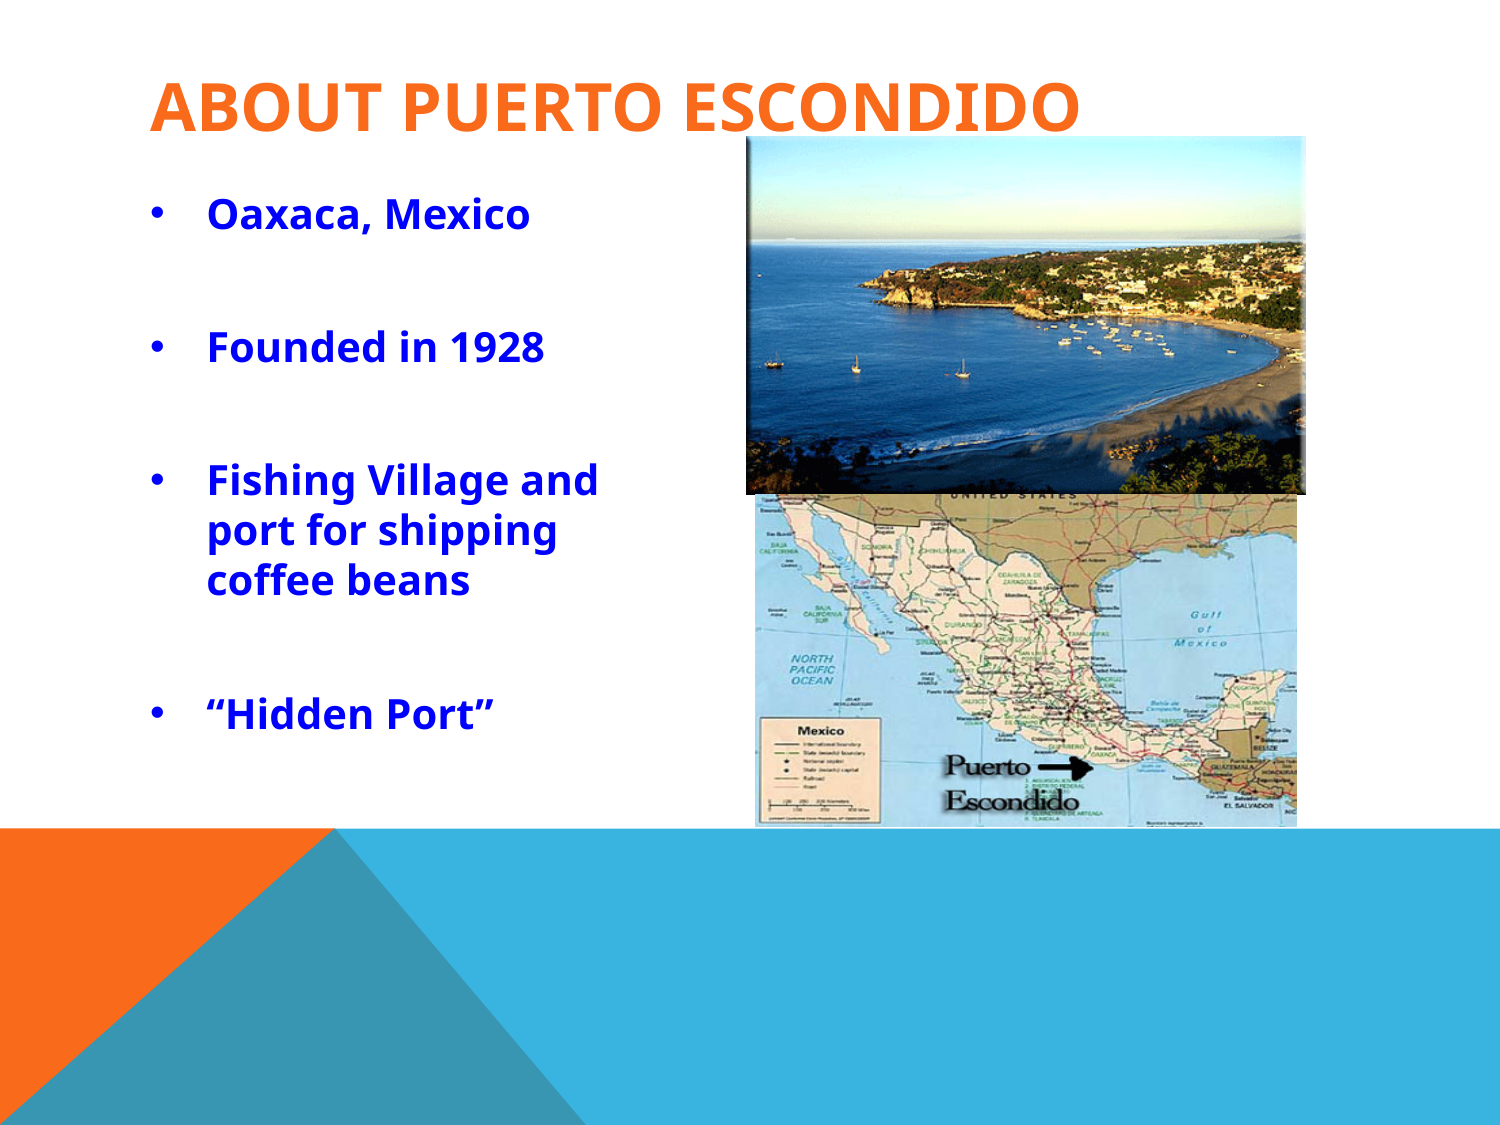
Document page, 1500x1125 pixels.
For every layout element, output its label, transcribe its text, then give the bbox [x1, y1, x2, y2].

picture [746, 136, 1306, 828]
title ABOUT Puerto Escondido [135, 60, 1369, 150]
list Oaxaca, Mexico Founded in 1928 Fishing Village and port for shipping coffee beans “Hidden Port” [135, 179, 660, 789]
